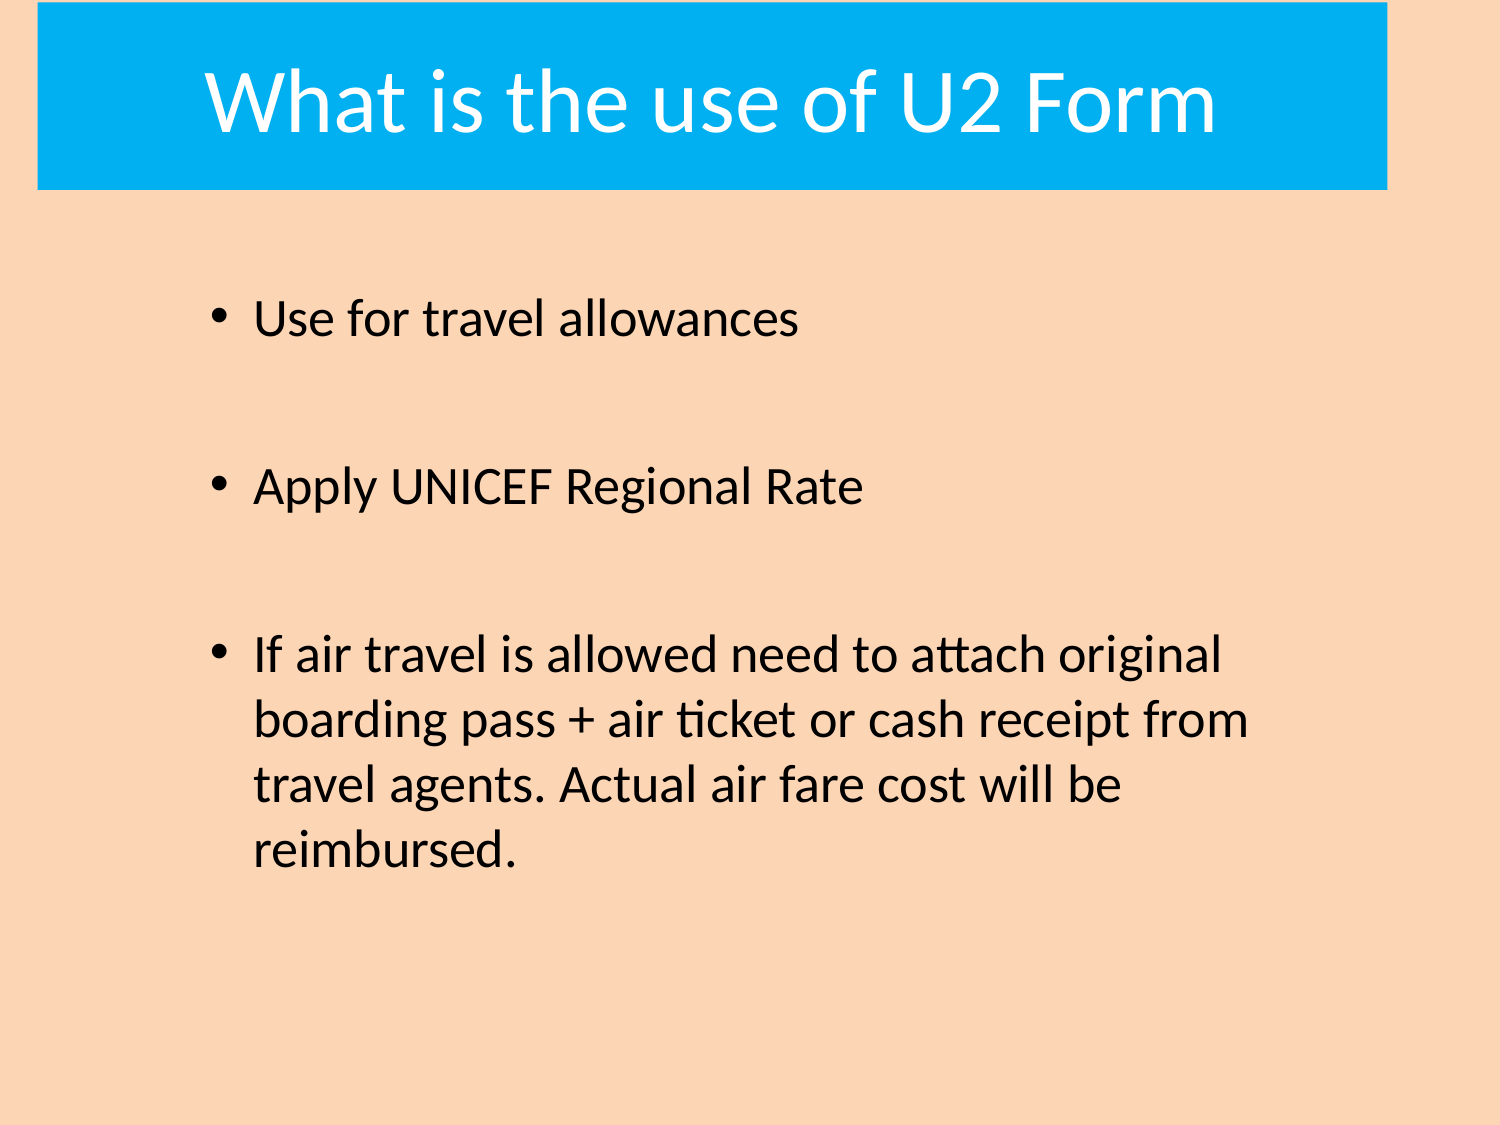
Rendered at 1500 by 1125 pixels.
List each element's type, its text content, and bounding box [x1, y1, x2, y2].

title What is the use of U2 Form [37, 2, 1388, 190]
list Use for travel allowances Apply UNICEF Regional Rate If air travel is allowed need to attach original boarding pass + air ticket or cash receipt from travel agents. Actual air fare cost will be reimbursed. [125, 275, 1375, 888]
